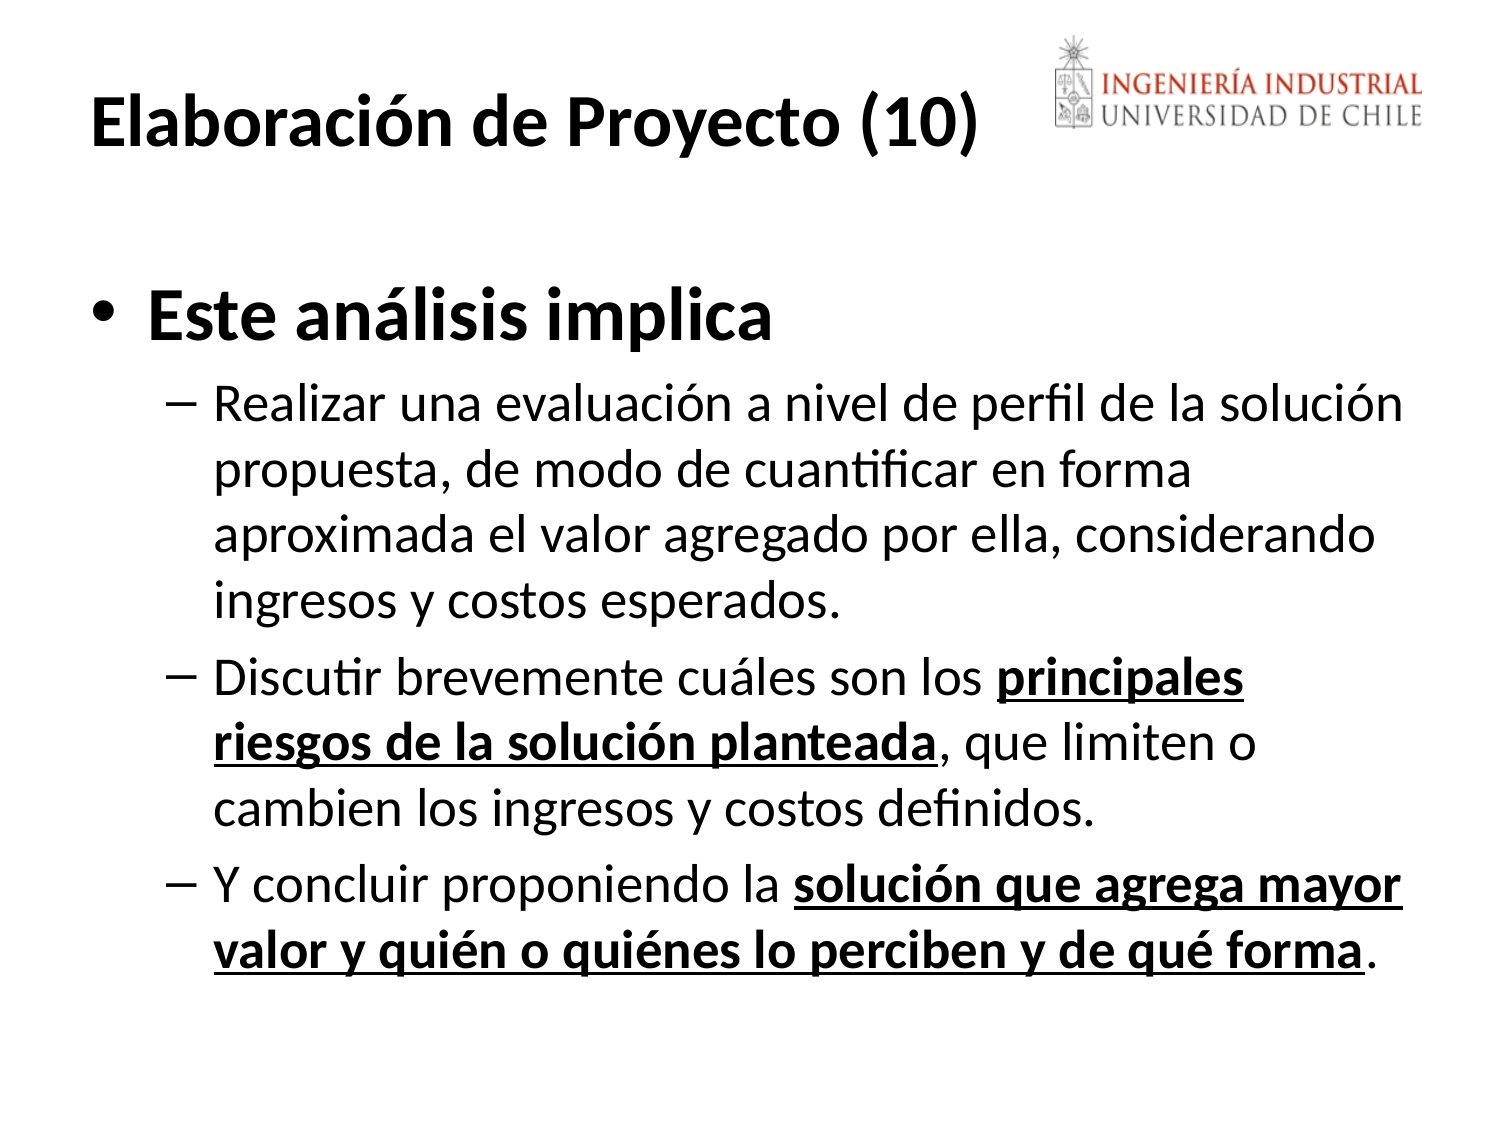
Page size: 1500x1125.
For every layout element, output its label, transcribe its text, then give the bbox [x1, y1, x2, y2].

title Elaboración de Proyecto (10) [75, 45, 1425, 188]
picture [1055, 35, 1422, 45]
list Este análisis implica Realizar una evaluación a nivel de perfil de la solución propuesta, de modo de cuantificar en forma aproximada el valor agregado por ella, considerando ingresos y costos esperados. Discutir brevemente cuáles son los principales riesgos de la solución planteada, que limiten o cambien los ingresos y costos definidos. Y concluir proponiendo la solución que agrega mayor valor y quién o quiénes lo perciben y de qué forma. [75, 210, 1425, 1005]
